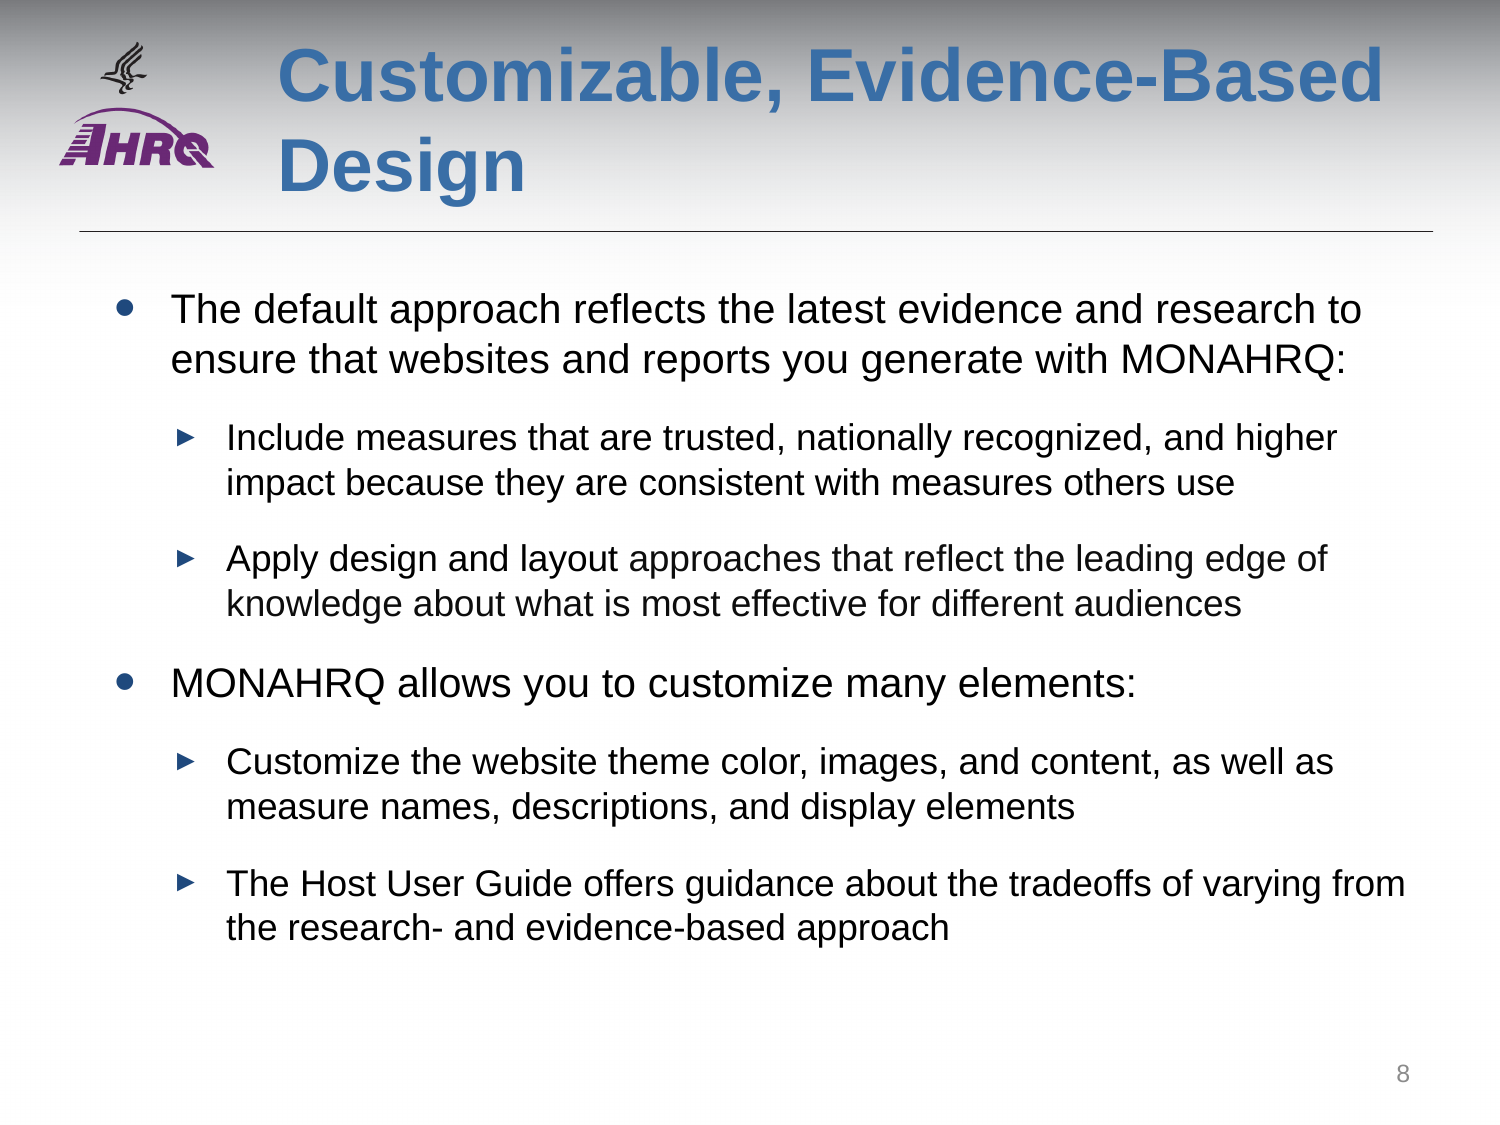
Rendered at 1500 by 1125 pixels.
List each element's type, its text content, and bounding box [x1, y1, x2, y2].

slide_number 8 [1075, 1042, 1426, 1103]
picture [0, 0, 1500, 1125]
title Customizable, Evidence-Based Design [262, 45, 1425, 188]
list The default approach reflects the latest evidence and research to ensure that websites and reports you generate with MONAHRQ: Include measures that are trusted, nationally recognized, and higher impact because they are consistent with measures others use Apply design and layout approaches that reflect the leading edge of knowledge about what is most effective for different audiences MONAHRQ allows you to customize many elements: Customize the website theme color, images, and content, as well as measure names, descriptions, and display elements The Host User Guide offers guidance about the tradeoffs of varying from the research- and evidence-based approach [99, 275, 1450, 963]
